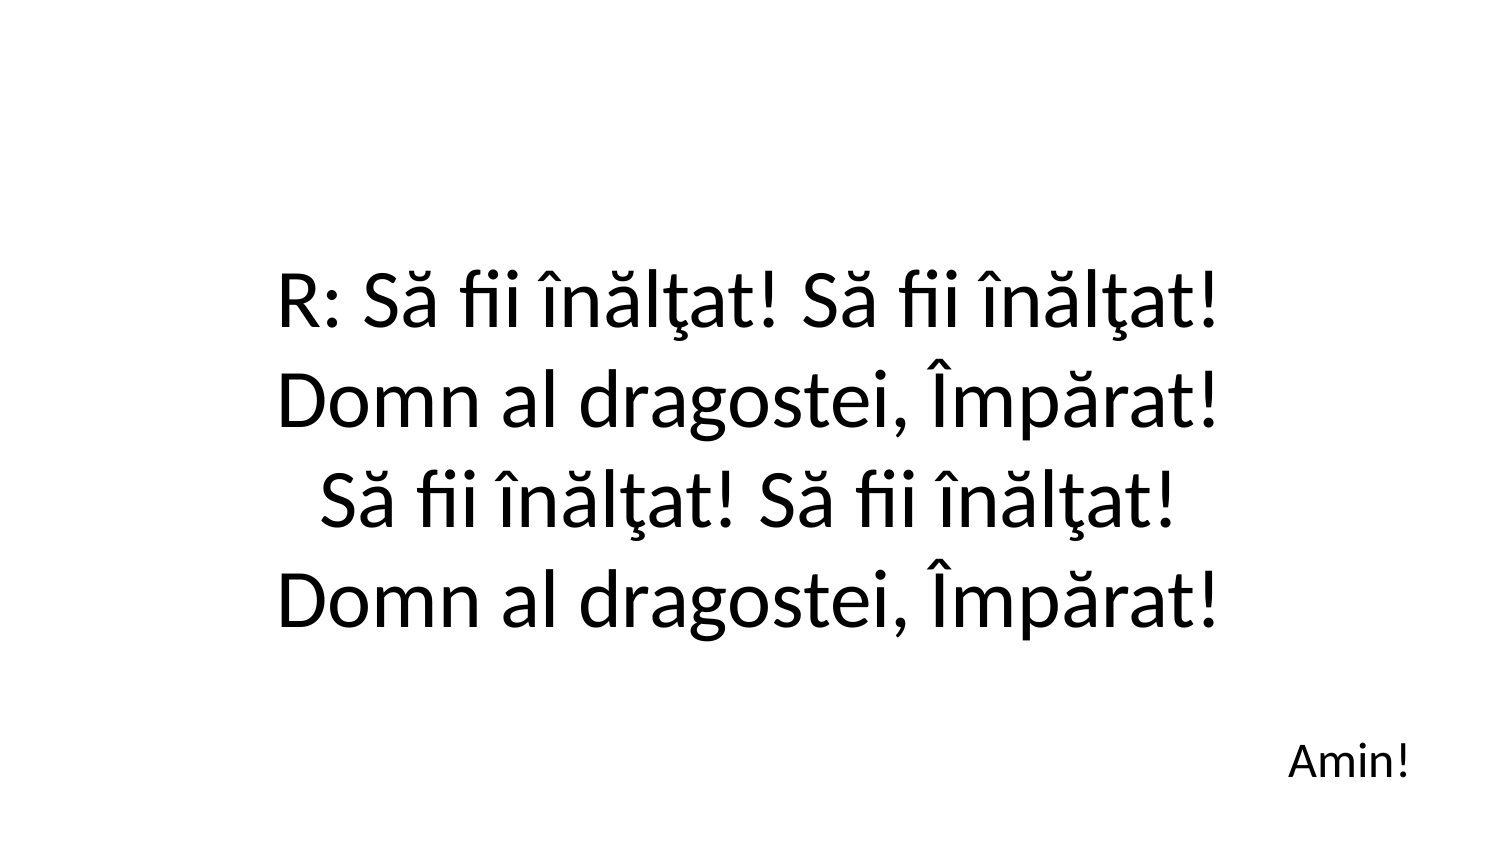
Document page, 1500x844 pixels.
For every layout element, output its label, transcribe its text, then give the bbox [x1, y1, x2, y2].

text_box Amin! [1273, 674, 1427, 795]
text_box R: Să fii înălţat! Să fii înălţat! Domn al dragostei, Împărat! Să fii înălţat! Să fii înălţat! Domn al dragostei, Împărat! [261, 192, 1239, 652]
